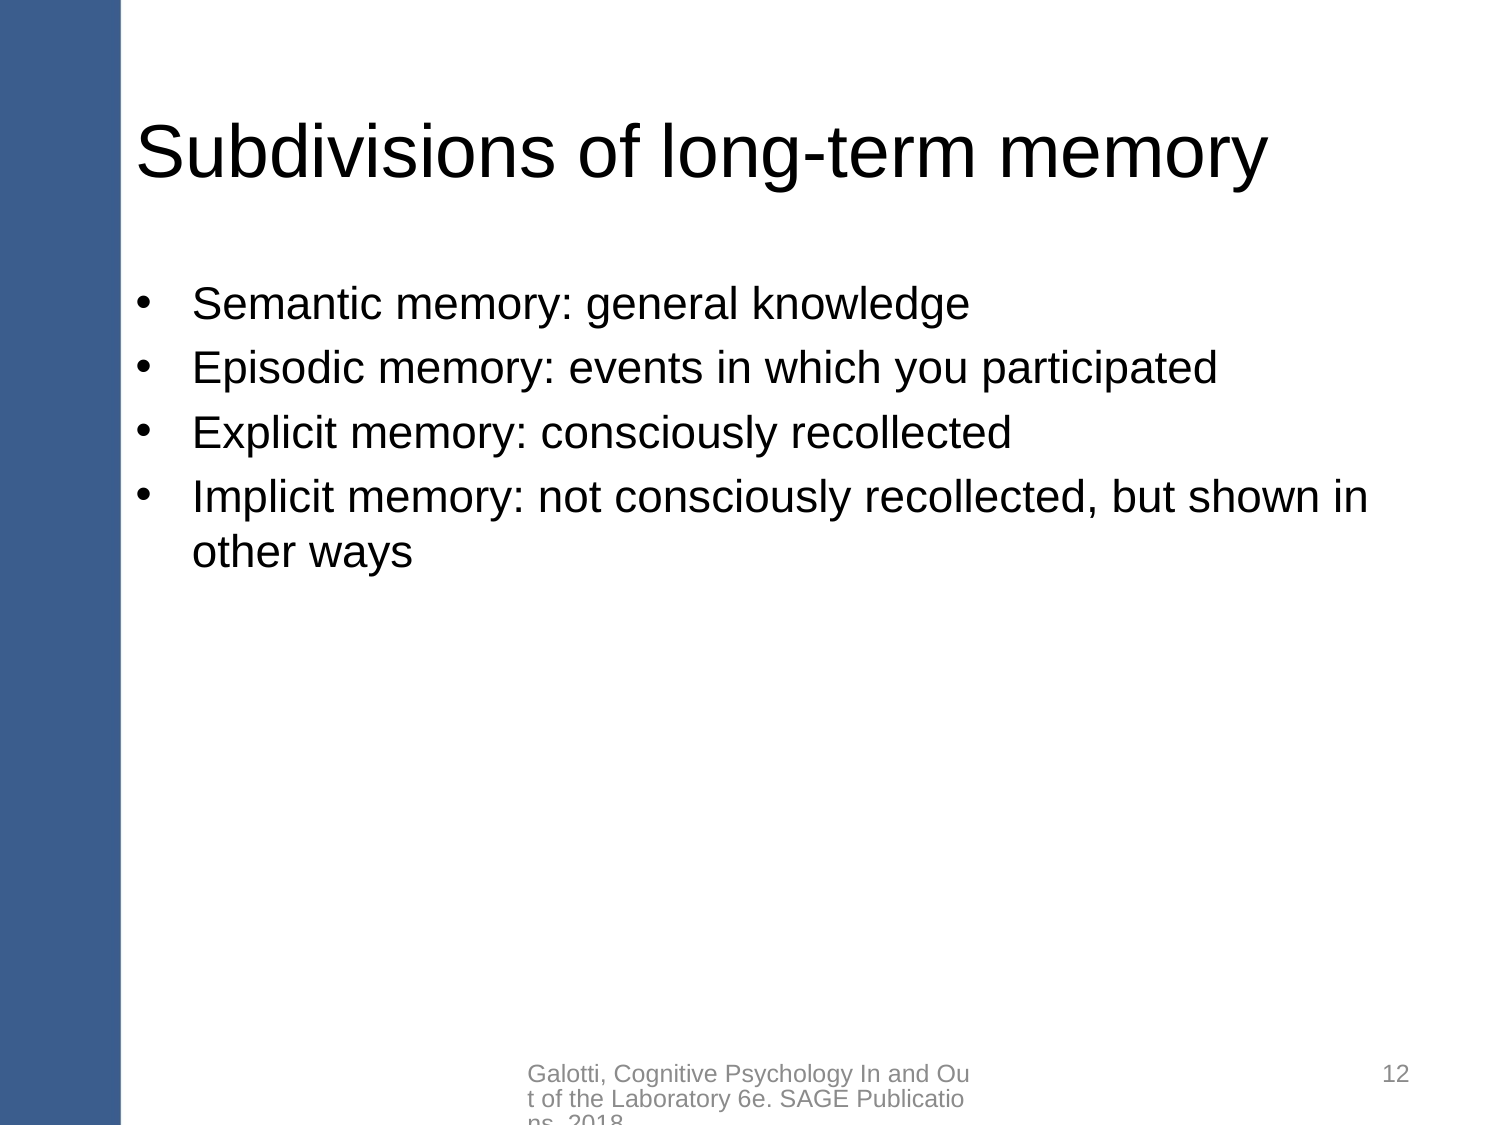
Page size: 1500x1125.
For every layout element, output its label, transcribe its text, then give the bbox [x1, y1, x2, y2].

picture [0, 0, 1500, 1125]
list Semantic memory: general knowledge Episodic memory: events in which you participated Explicit memory: consciously recollected Implicit memory: not consciously recollected, but shown in other ways [120, 266, 1471, 1009]
footer Galotti, Cognitive Psychology In and Out of the Laboratory 6e. SAGE Publications, 2018. [512, 1042, 988, 1103]
title Subdivisions of long-term memory [120, 69, 1471, 225]
slide_number 12 [1074, 1042, 1425, 1103]
